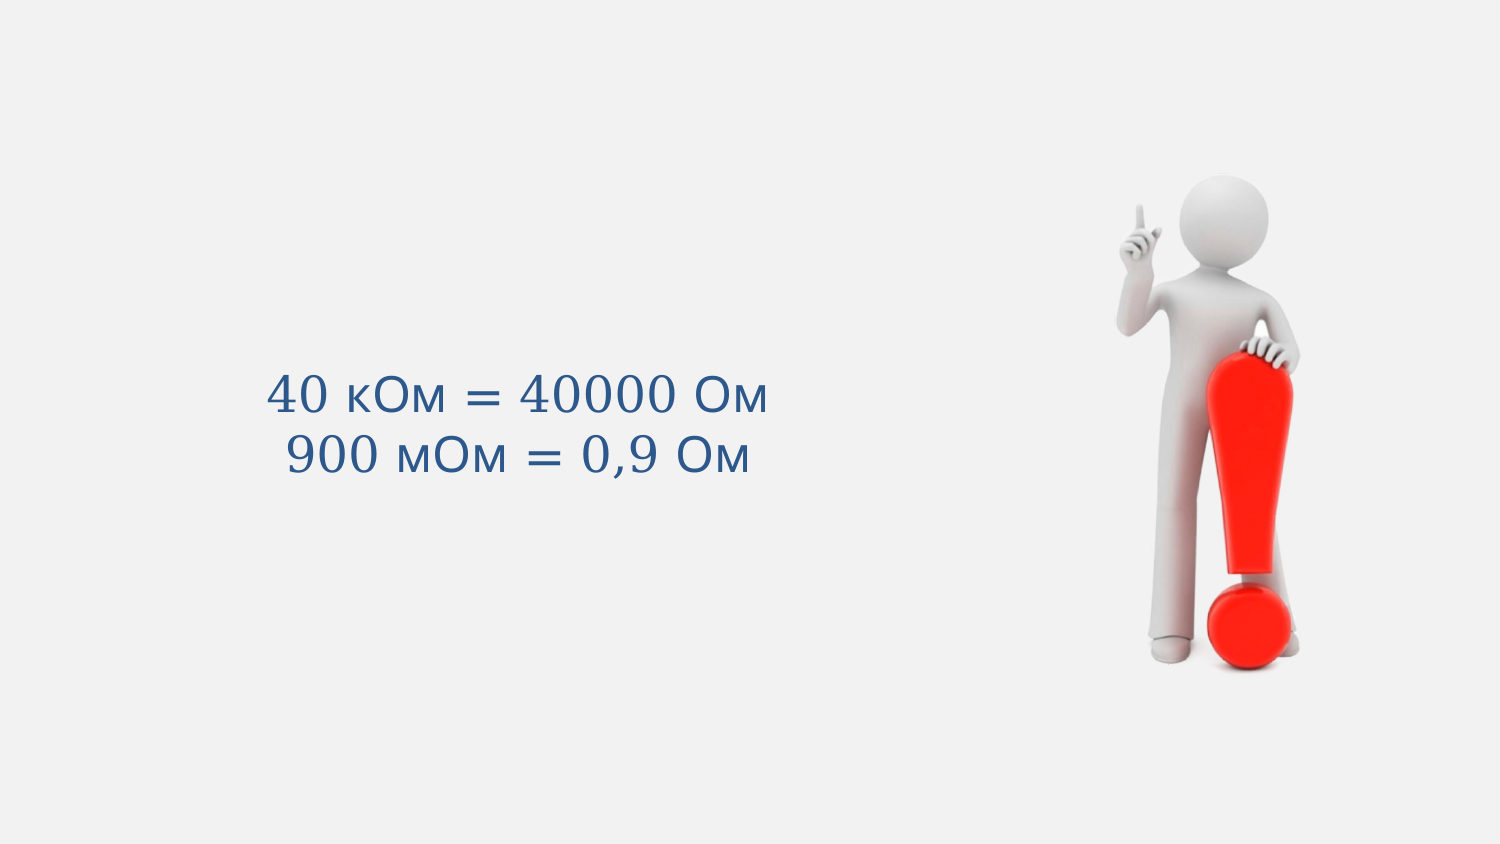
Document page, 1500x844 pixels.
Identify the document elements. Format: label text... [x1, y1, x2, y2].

text_box 40 кОм = 40000 Ом 900 мОм = 0,9 Ом [62, 295, 974, 551]
picture [1045, 149, 1377, 699]
